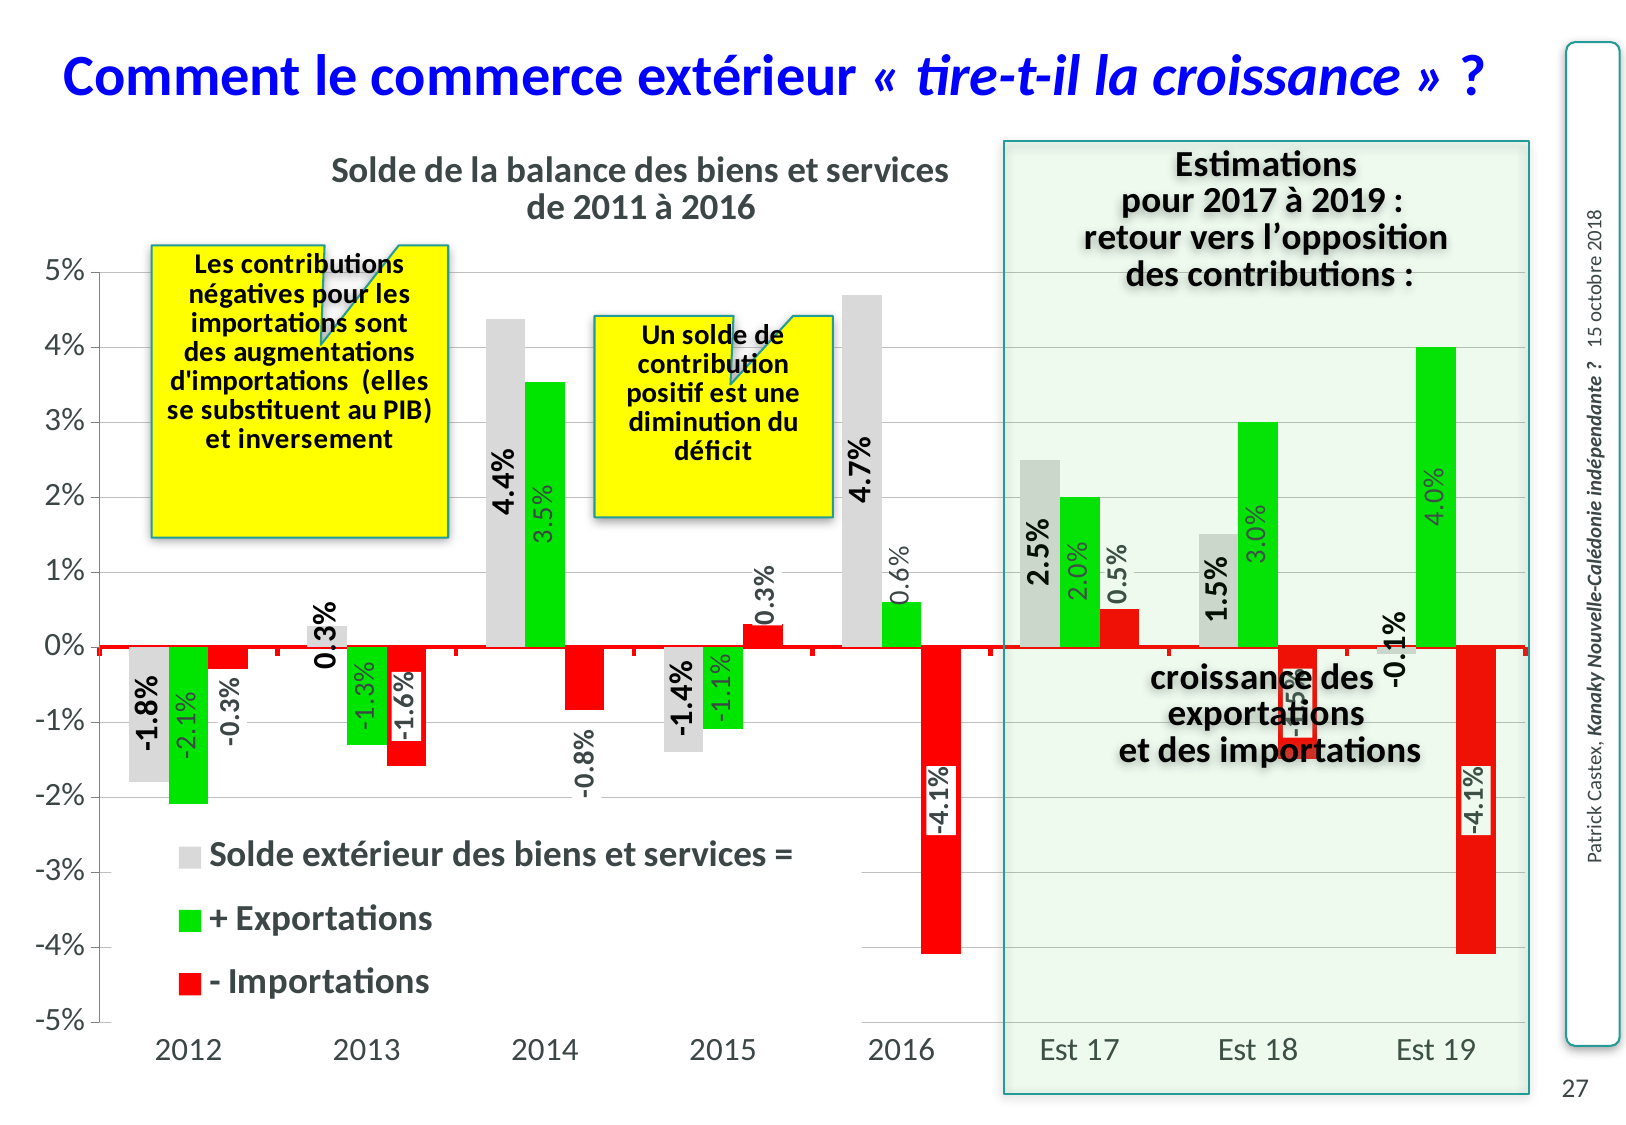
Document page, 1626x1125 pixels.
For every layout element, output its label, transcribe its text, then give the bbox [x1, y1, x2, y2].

chart [34, 133, 1541, 1110]
title Comment le commerce extérieur « tire-t-il la croissance » ? [35, 27, 1566, 121]
